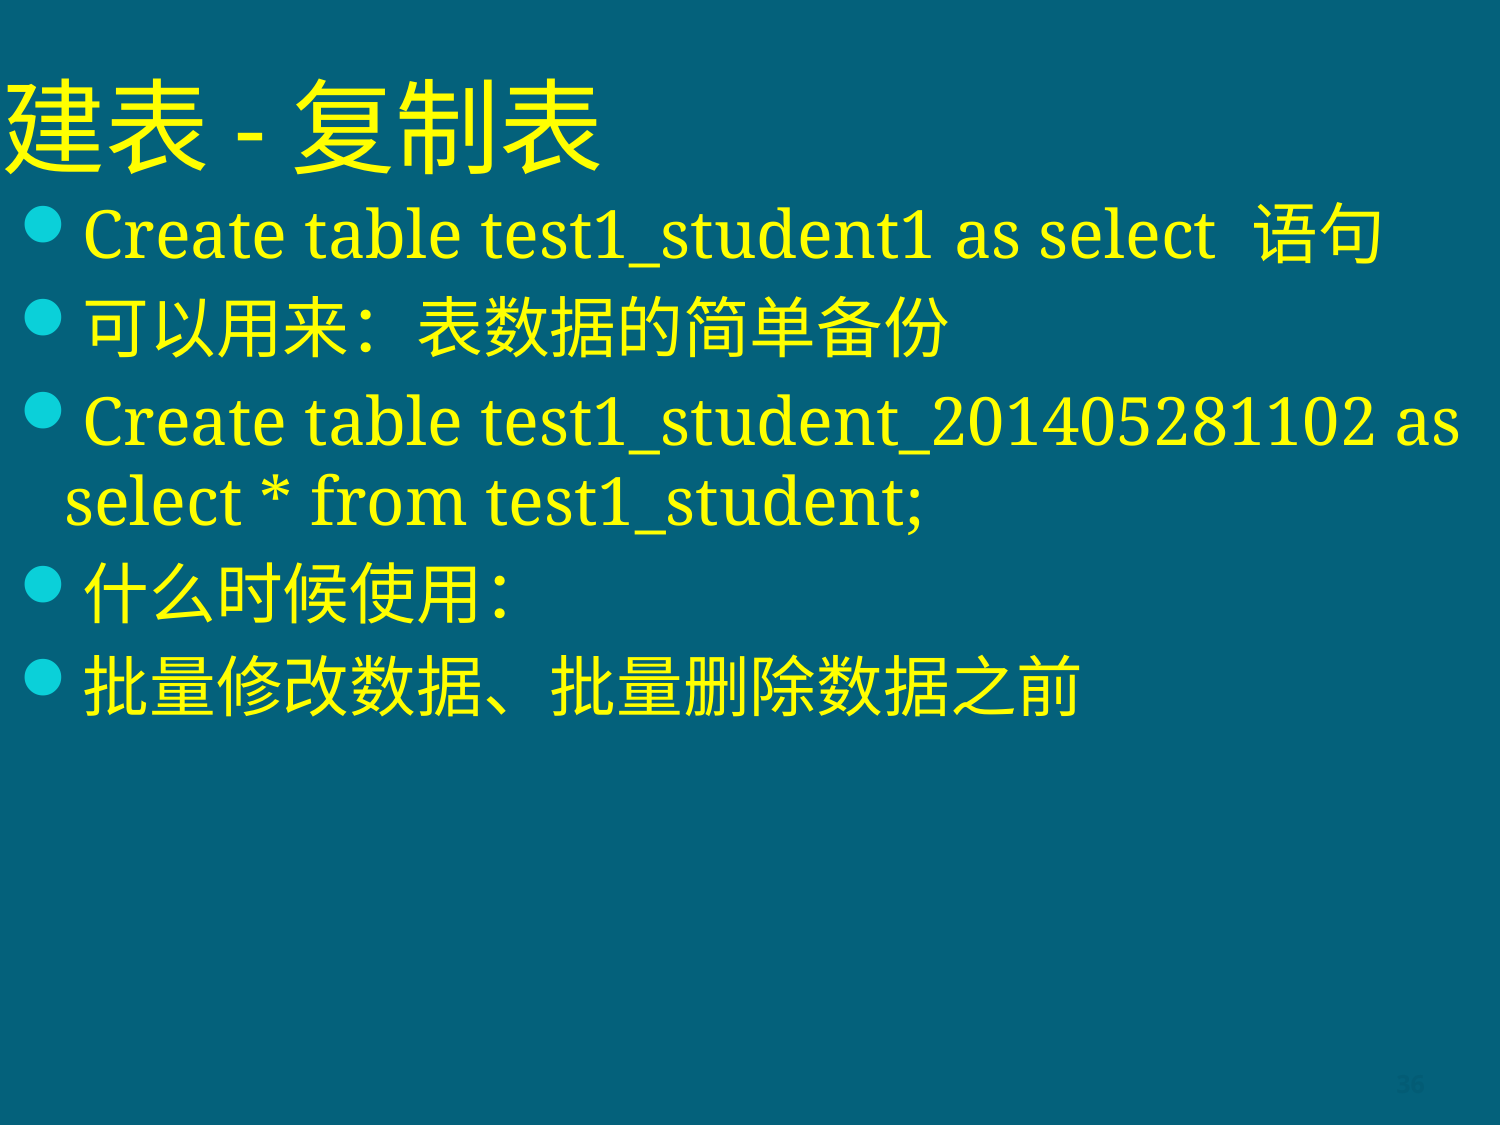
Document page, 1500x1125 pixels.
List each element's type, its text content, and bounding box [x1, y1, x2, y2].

title 建表-复制表 [0, 0, 1500, 188]
list Create table test1_student1 as select 语句 可以用来：表数据的简单备份 Create table test1_student_201405281102 as select * from test1_student; 什么时候使用： 批量修改数据、批量删除数据之前 [4, 184, 1500, 1125]
